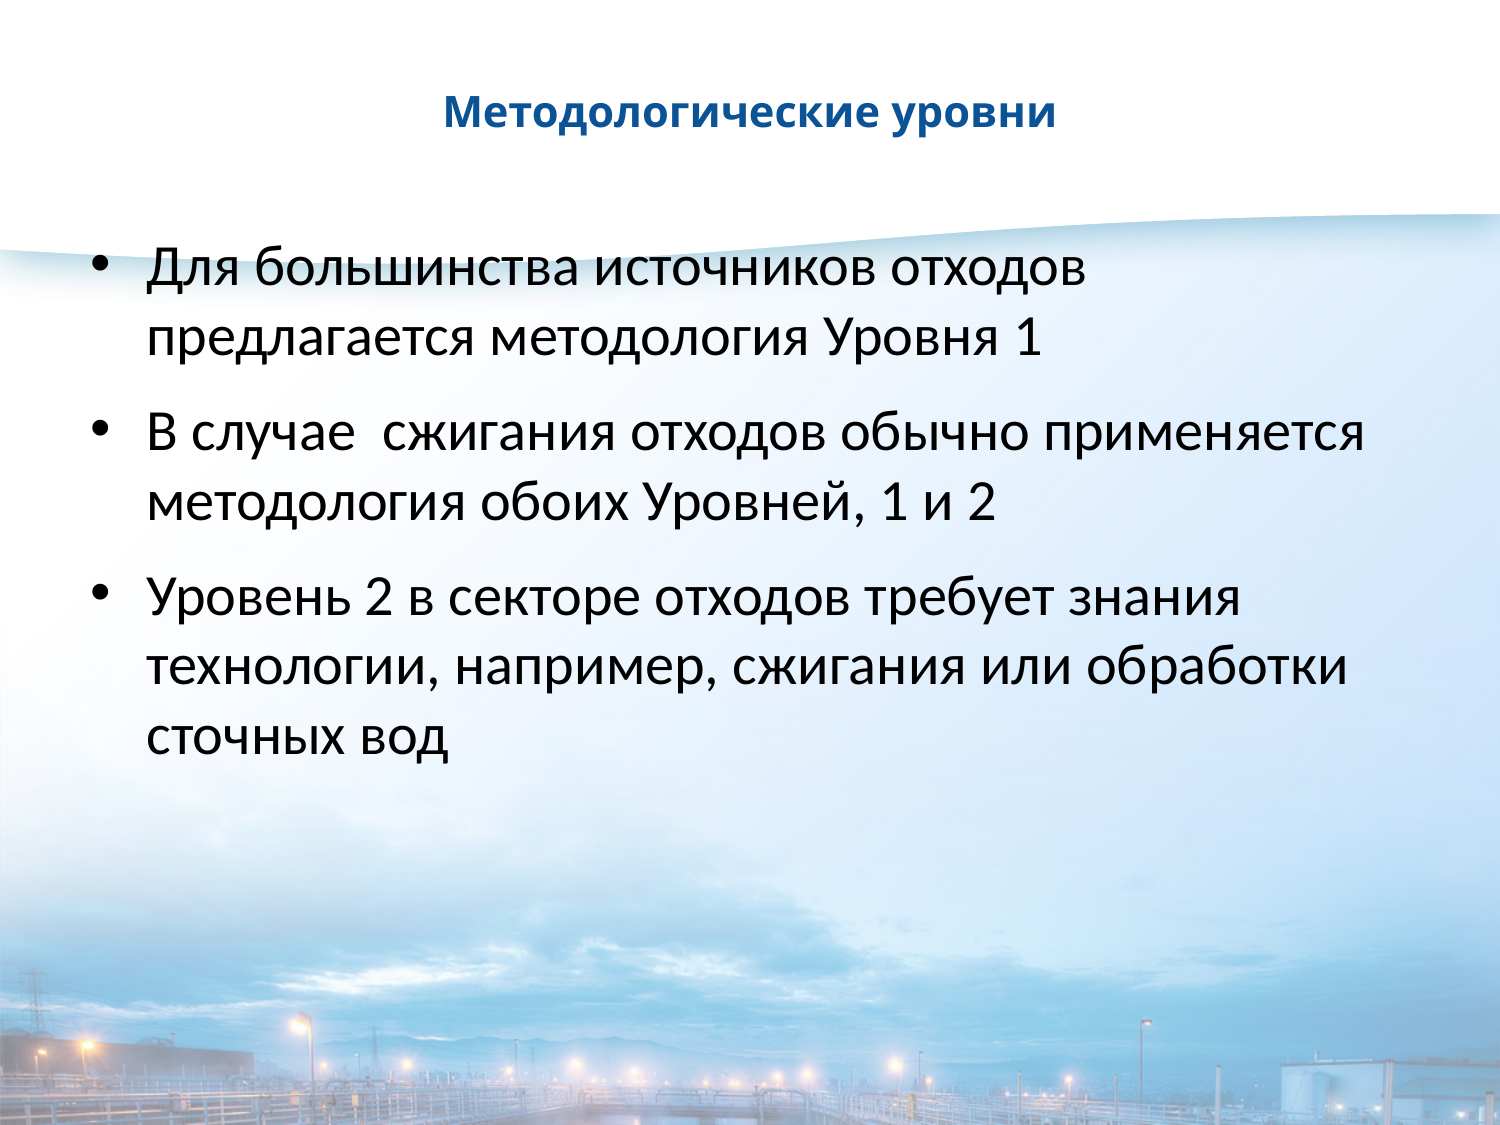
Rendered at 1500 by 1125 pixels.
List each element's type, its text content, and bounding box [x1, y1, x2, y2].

list Для большинства источников отходов предлагается методология Уровня 1 В случае сжигания отходов обычно применяется методология обоих Уровней, 1 и 2 Уровень 2 в секторе отходов требует знания технологии, например, сжигания или обработки сточных вод [75, 219, 1425, 1047]
picture [0, 215, 1500, 1125]
title Методологические уровни [75, 45, 1425, 197]
